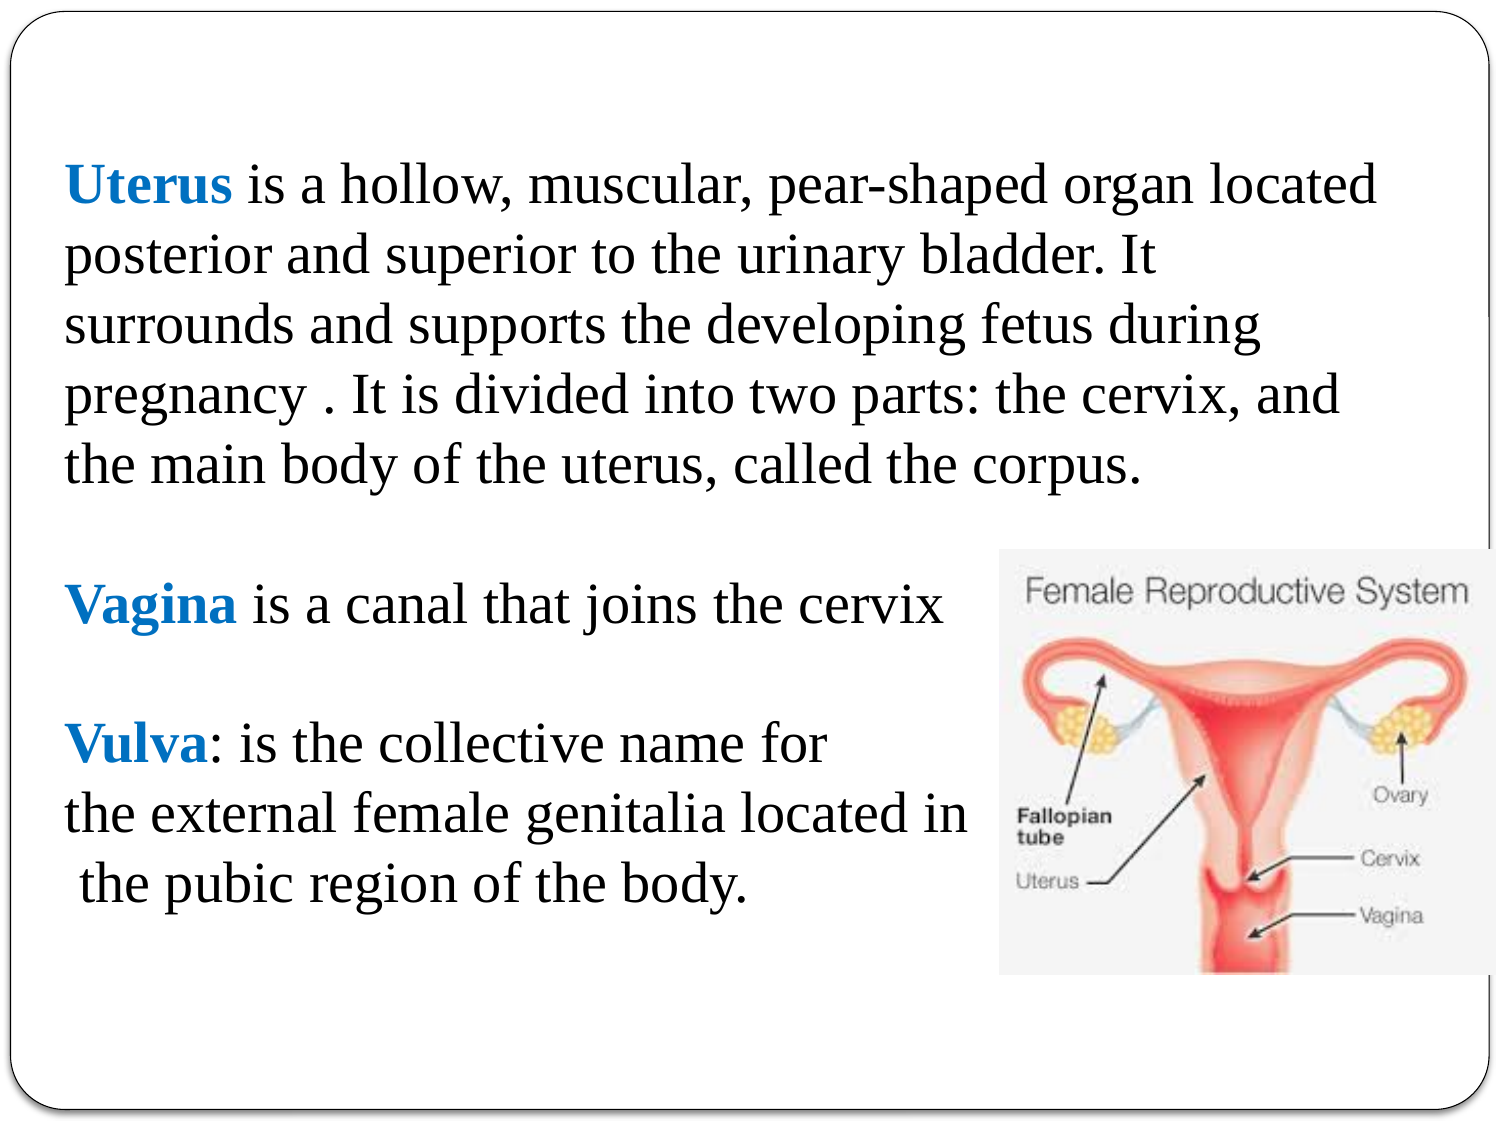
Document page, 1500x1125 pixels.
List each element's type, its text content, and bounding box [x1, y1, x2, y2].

text_box Uterus is a hollow, muscular, pear-shaped organ located posterior and superior to the urinary bladder. It surrounds and supports the developing fetus during pregnancy . It is divided into two parts: the cervix, and the main body of the uterus, called the corpus. Vagina is a canal that joins the cervix Vulva: is the collective name for the external female genitalia located in the pubic region of the body. [49, 137, 1400, 992]
picture [999, 549, 1496, 976]
